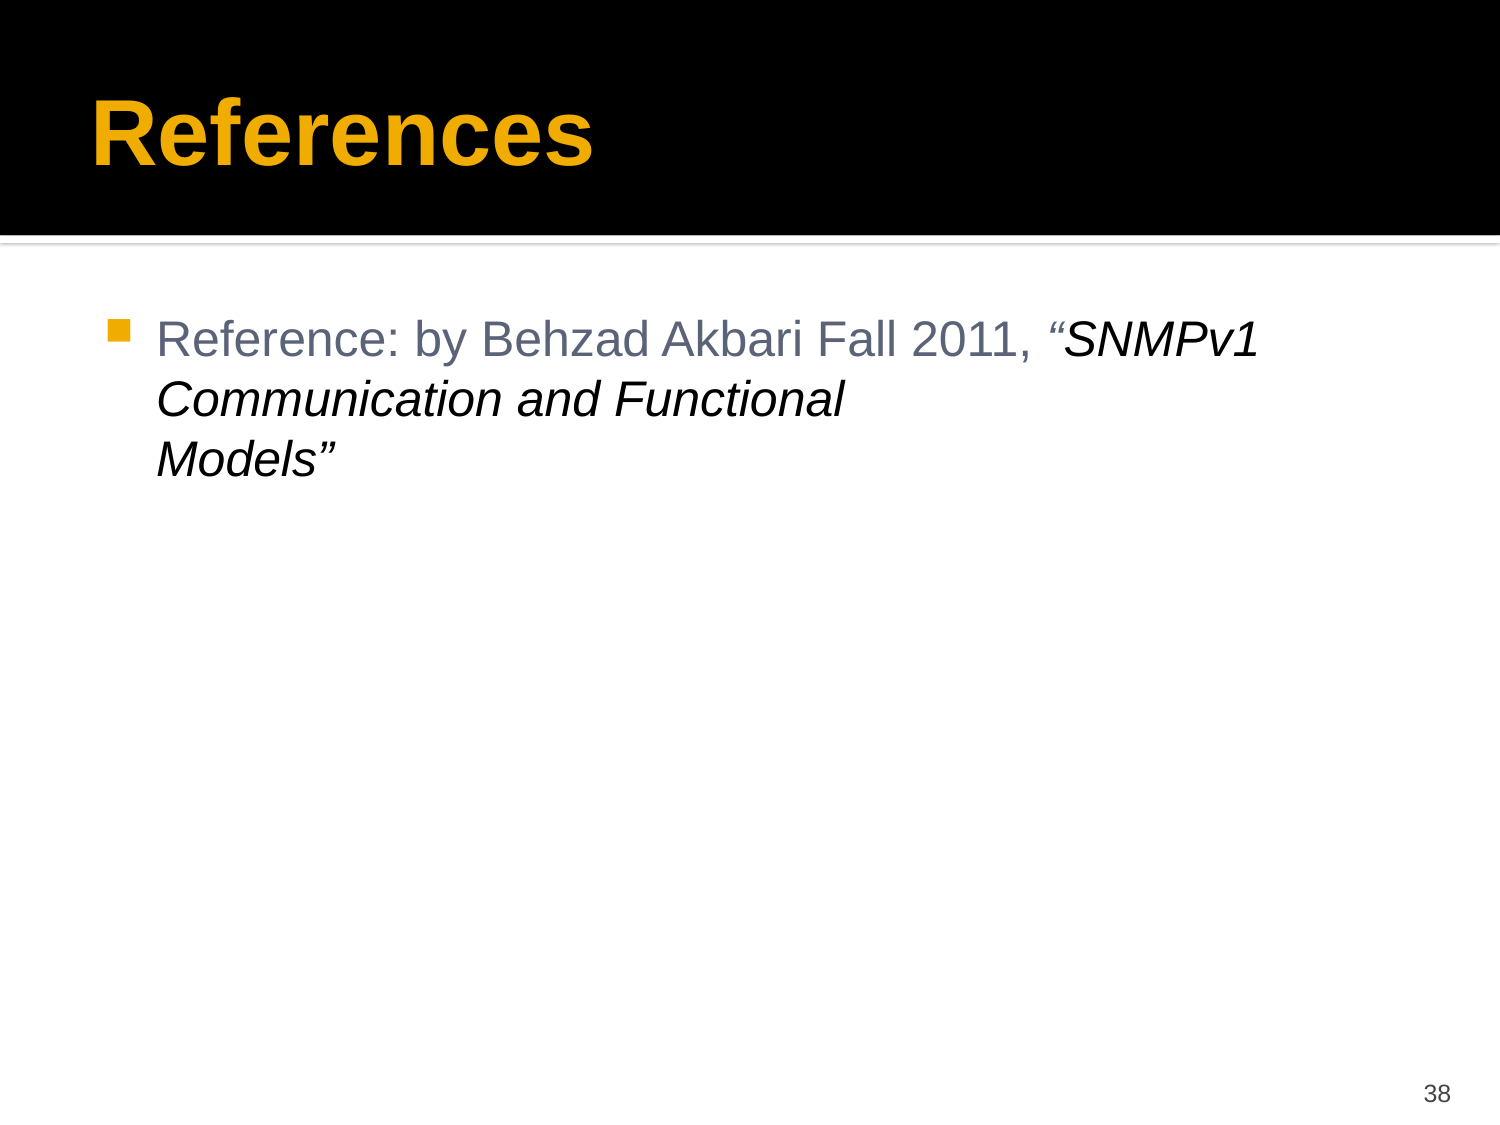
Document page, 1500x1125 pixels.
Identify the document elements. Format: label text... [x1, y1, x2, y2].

list Reference: by Behzad Akbari Fall 2011, “SNMPv1 Communication and Functional Models” [75, 291, 1425, 1050]
slide_number 38 [1345, 1062, 1467, 1108]
title References [75, 25, 1425, 231]
